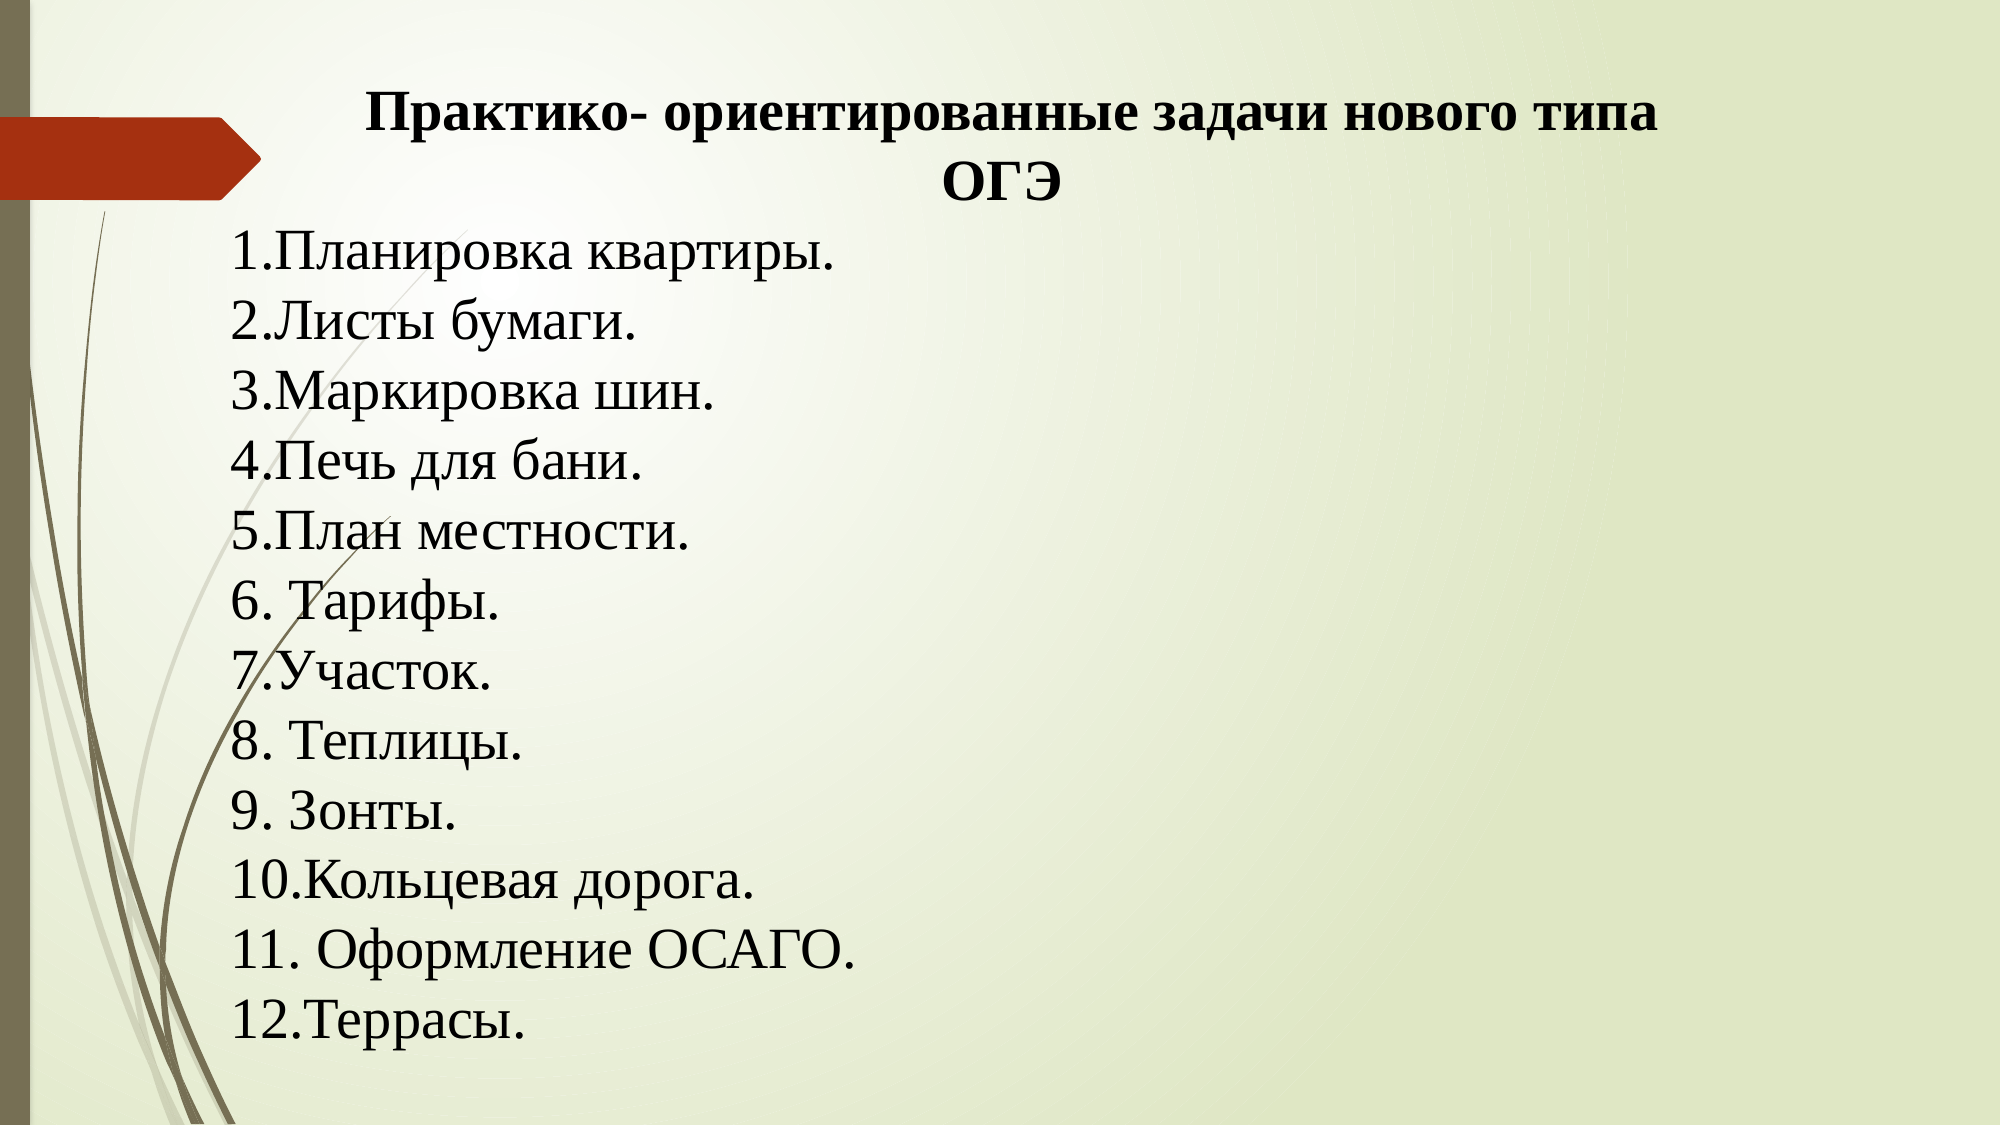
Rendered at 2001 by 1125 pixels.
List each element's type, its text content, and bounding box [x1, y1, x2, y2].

text_box Практико- ориентированные задачи нового типа ОГЭ [278, 44, 1741, 220]
text_box 1.Планировка квартиры. 2.Листы бумаги. 3.Маркировка шин. 4.Печь для бани. 5.План местности. 6. Тарифы. 7.Участок. 8. Теплицы. 9. Зонты. 10.Кольцевая дорога. 11. Оформление ОСАГО. 12.Террасы. [216, 203, 1712, 1058]
